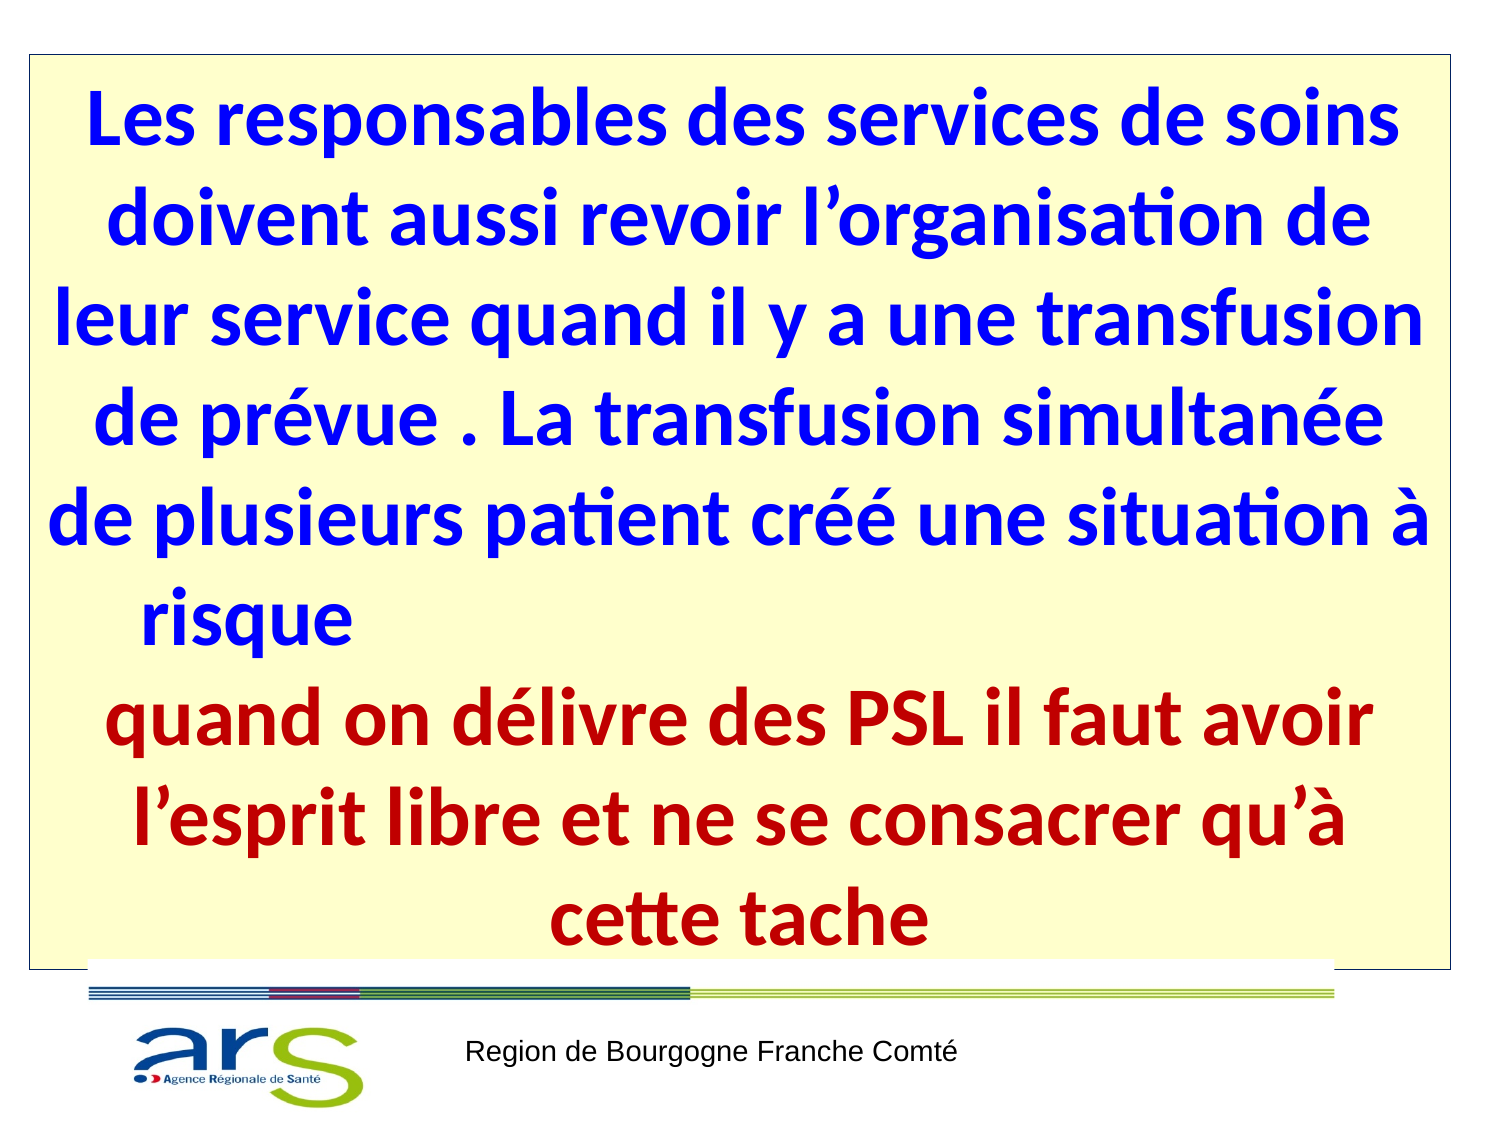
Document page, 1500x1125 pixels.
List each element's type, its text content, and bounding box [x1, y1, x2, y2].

picture [87, 958, 1335, 1125]
text_box Les responsables des services de soins doivent aussi revoir l’organisation de leur service quand il y a une transfusion de prévue . La transfusion simultanée de plusieurs patient créé une situation à risque quand on délivre des PSL il faut avoir l’esprit libre et ne se consacrer qu’à cette tache [29, 54, 1451, 970]
